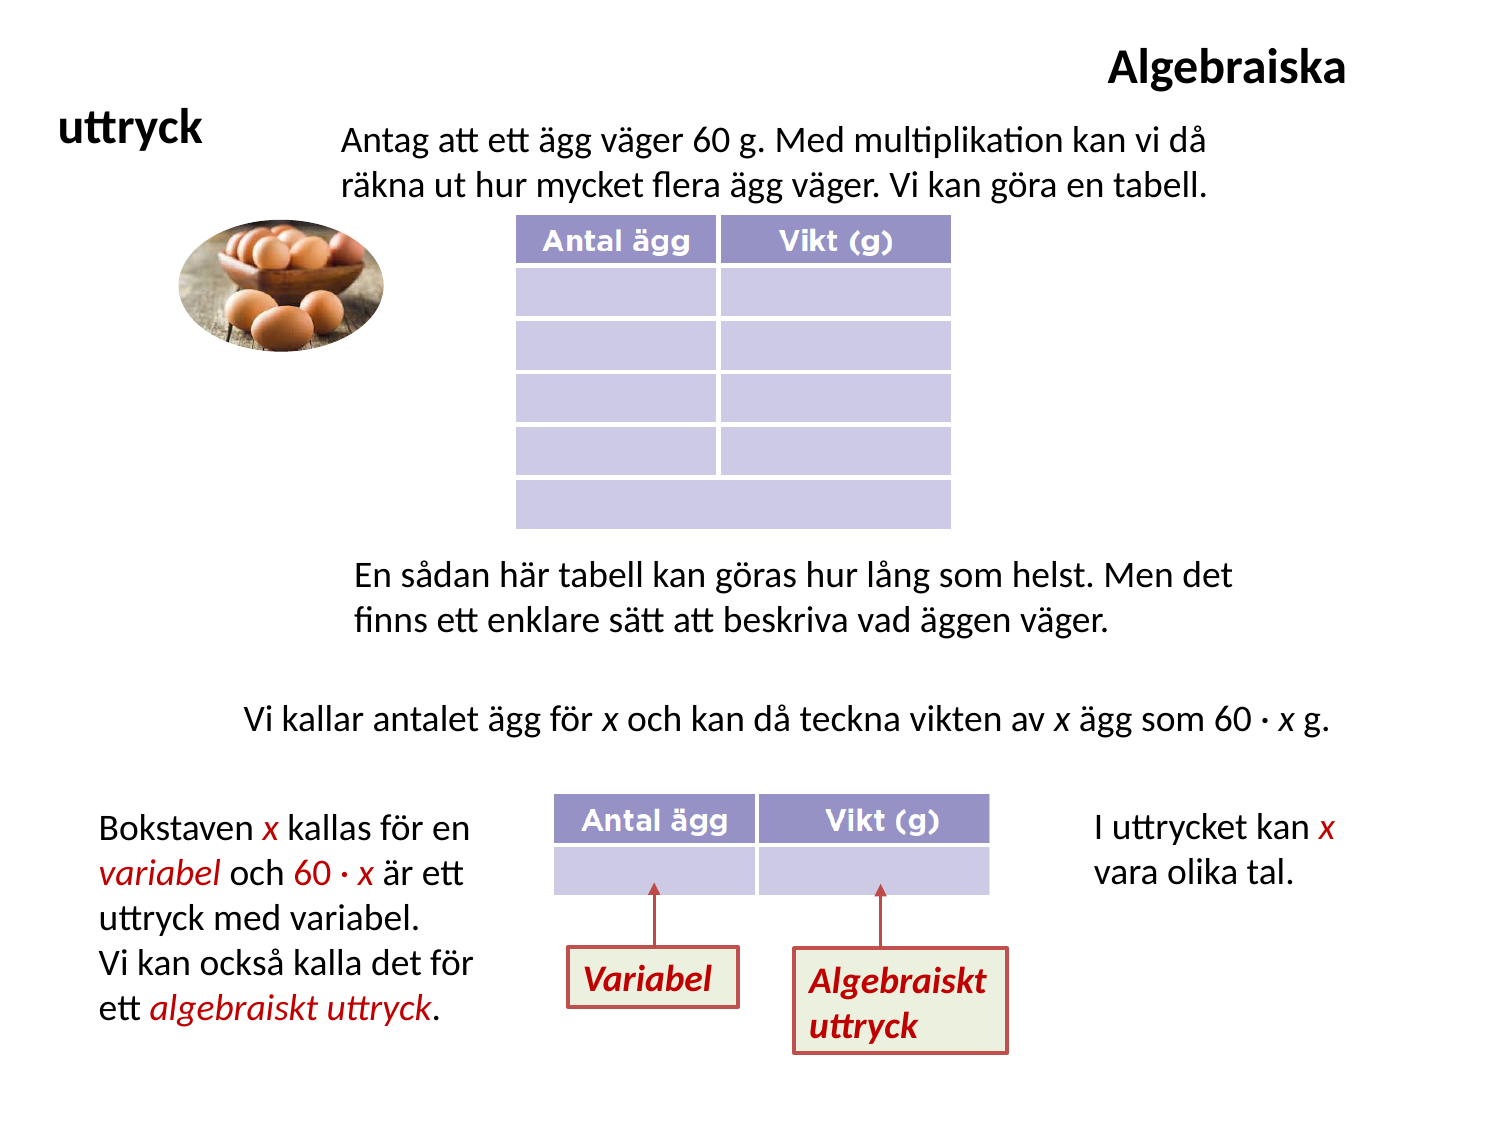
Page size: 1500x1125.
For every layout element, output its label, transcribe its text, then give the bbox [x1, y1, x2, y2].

text_box Algebraiska uttryck [42, 26, 1500, 161]
text_box En sådan här tabell kan göras hur lång som helst. Men det finns ett enklare sätt att beskriva vad äggen väger. [339, 543, 1250, 648]
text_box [794, 883, 1008, 1055]
text_box I uttrycket kan x vara olika tal. [1079, 794, 1360, 900]
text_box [567, 882, 739, 1008]
picture [514, 214, 951, 530]
picture [553, 794, 990, 895]
text_box Vi kallar antalet ägg för x och kan då teckna vikten av x ägg som 60 · x g. [228, 686, 1360, 747]
text_box Bokstaven x kallas för en variabel och 60 · x är ett uttryck med variabel. Vi kan också kalla det för ett algebraiskt uttryck. [84, 795, 503, 1035]
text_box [178, 106, 1295, 352]
